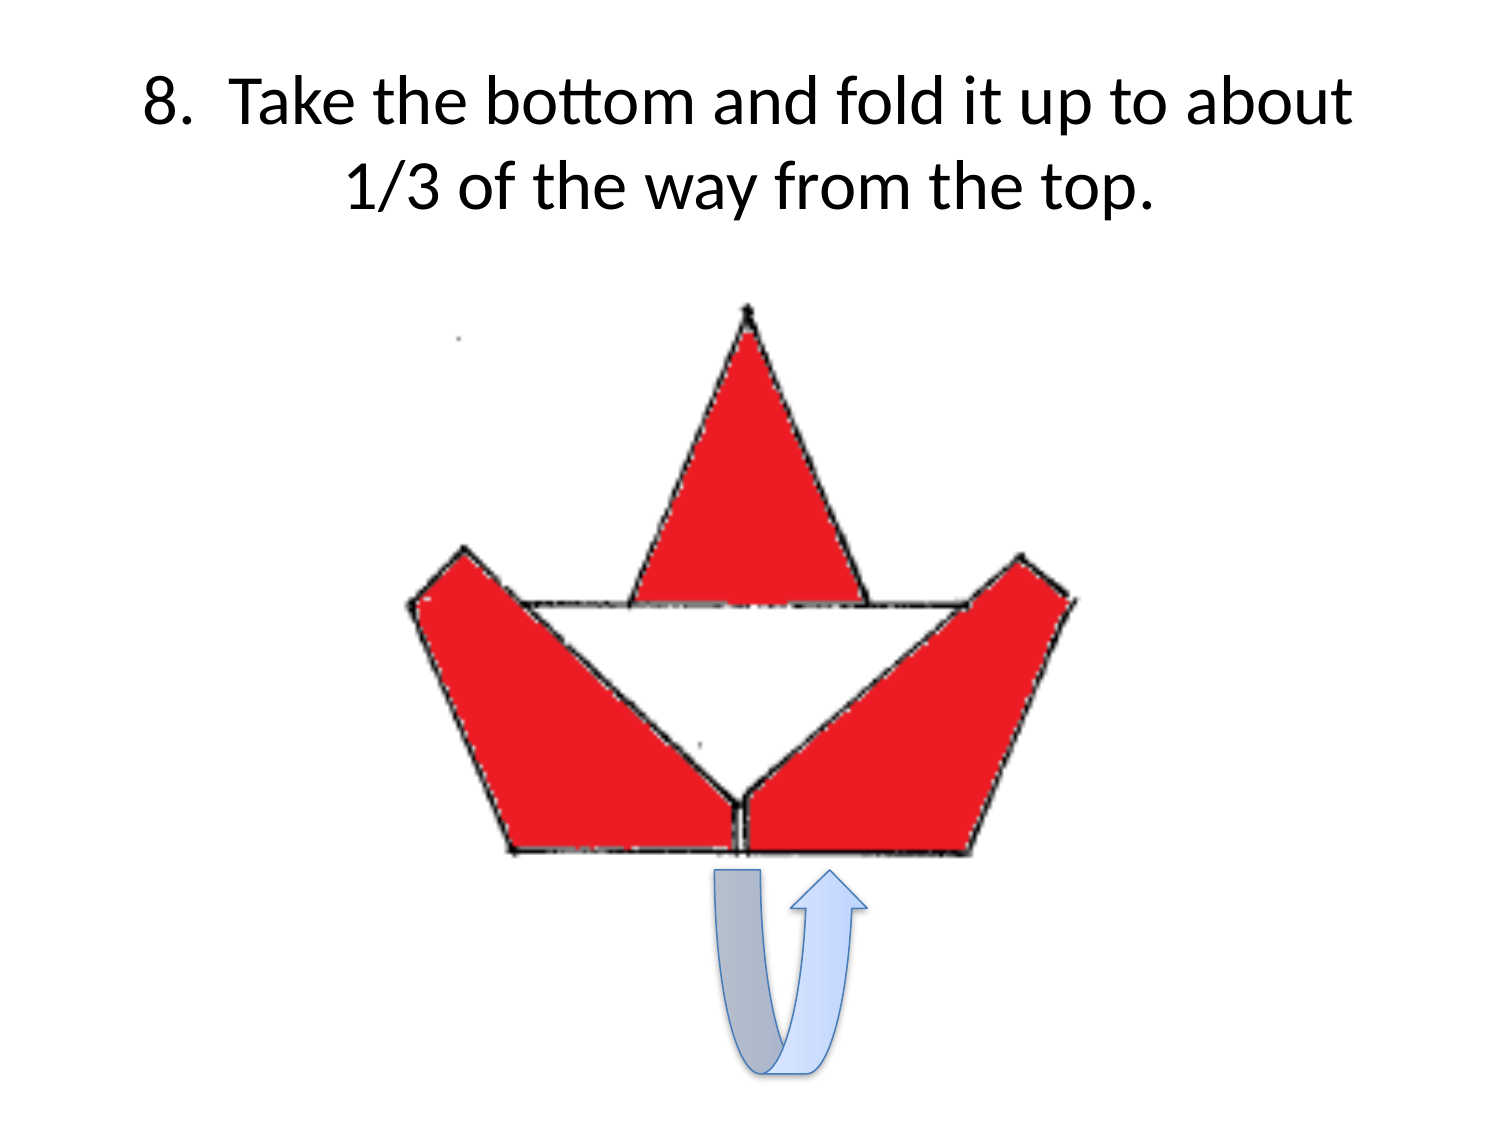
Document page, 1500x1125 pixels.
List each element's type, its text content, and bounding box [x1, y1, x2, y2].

title 8. Take the bottom and fold it up to about 1/3 of the way from the top. [75, 45, 1425, 233]
picture [395, 290, 1093, 881]
text_box [713, 890, 868, 1075]
